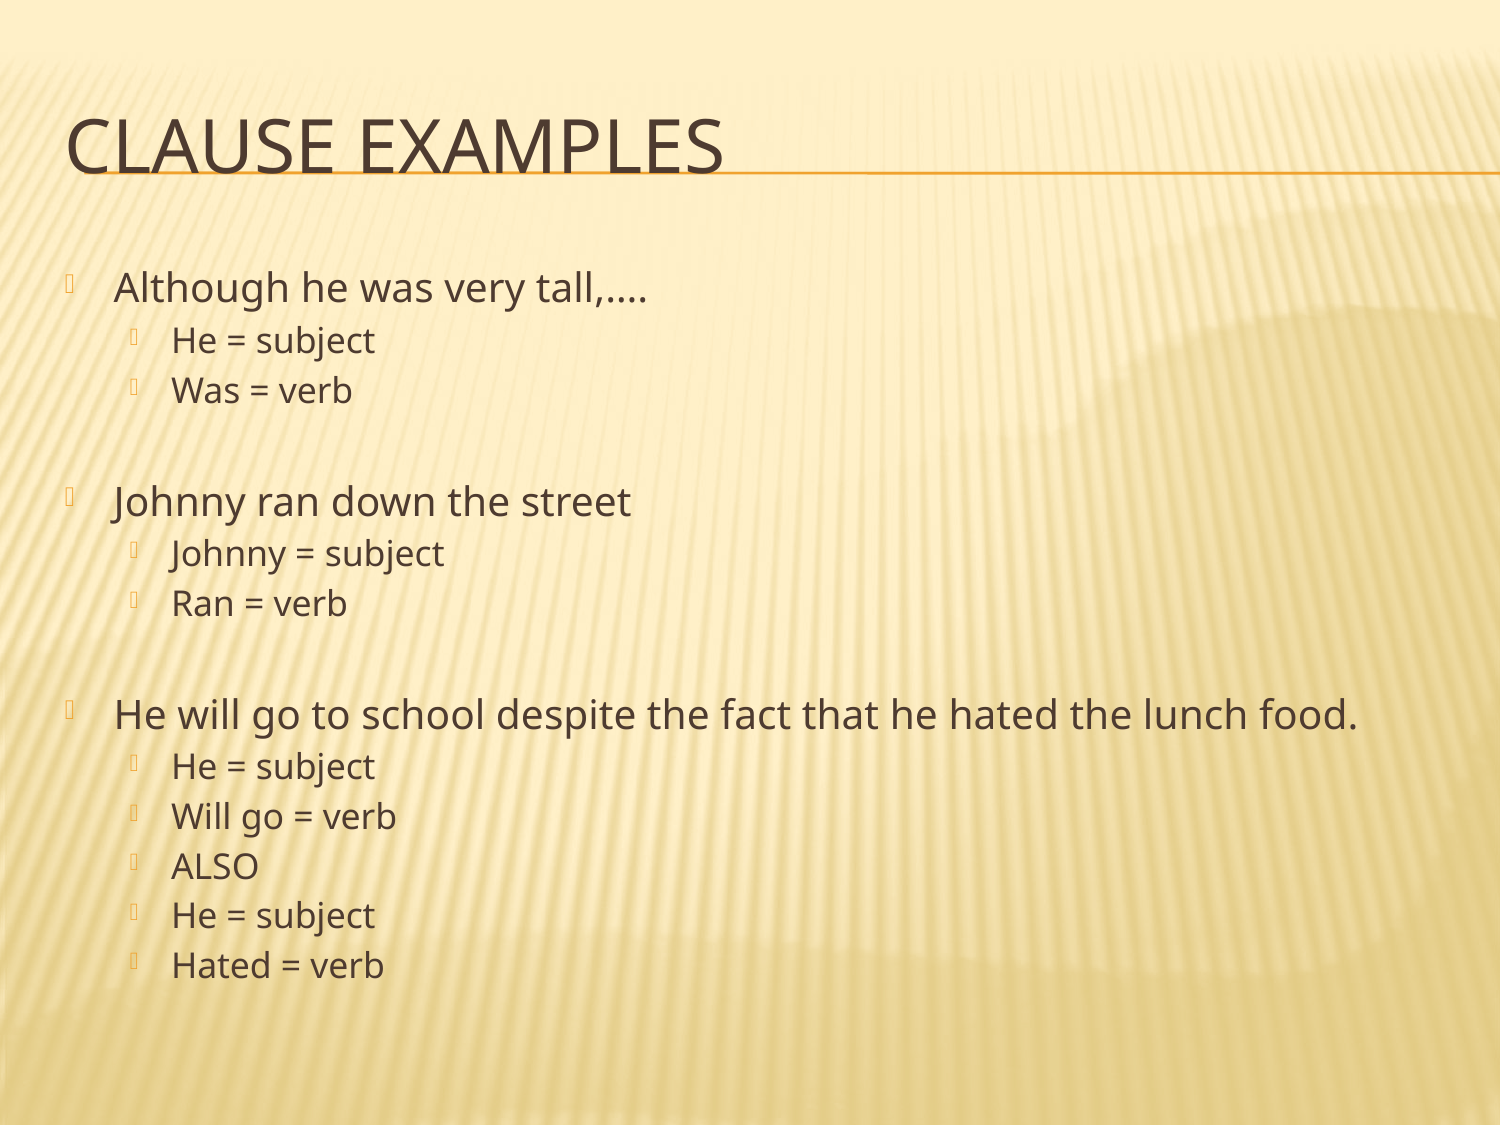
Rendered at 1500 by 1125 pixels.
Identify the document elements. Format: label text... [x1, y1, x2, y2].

list Although he was very tall,…. He = subject Was = verb Johnny ran down the street Johnny = subject Ran = verb He will go to school despite the fact that he hated the lunch food. He = subject Will go = verb ALSO He = subject Hated = verb [50, 254, 1475, 998]
title Clause Examples [50, 75, 1475, 213]
